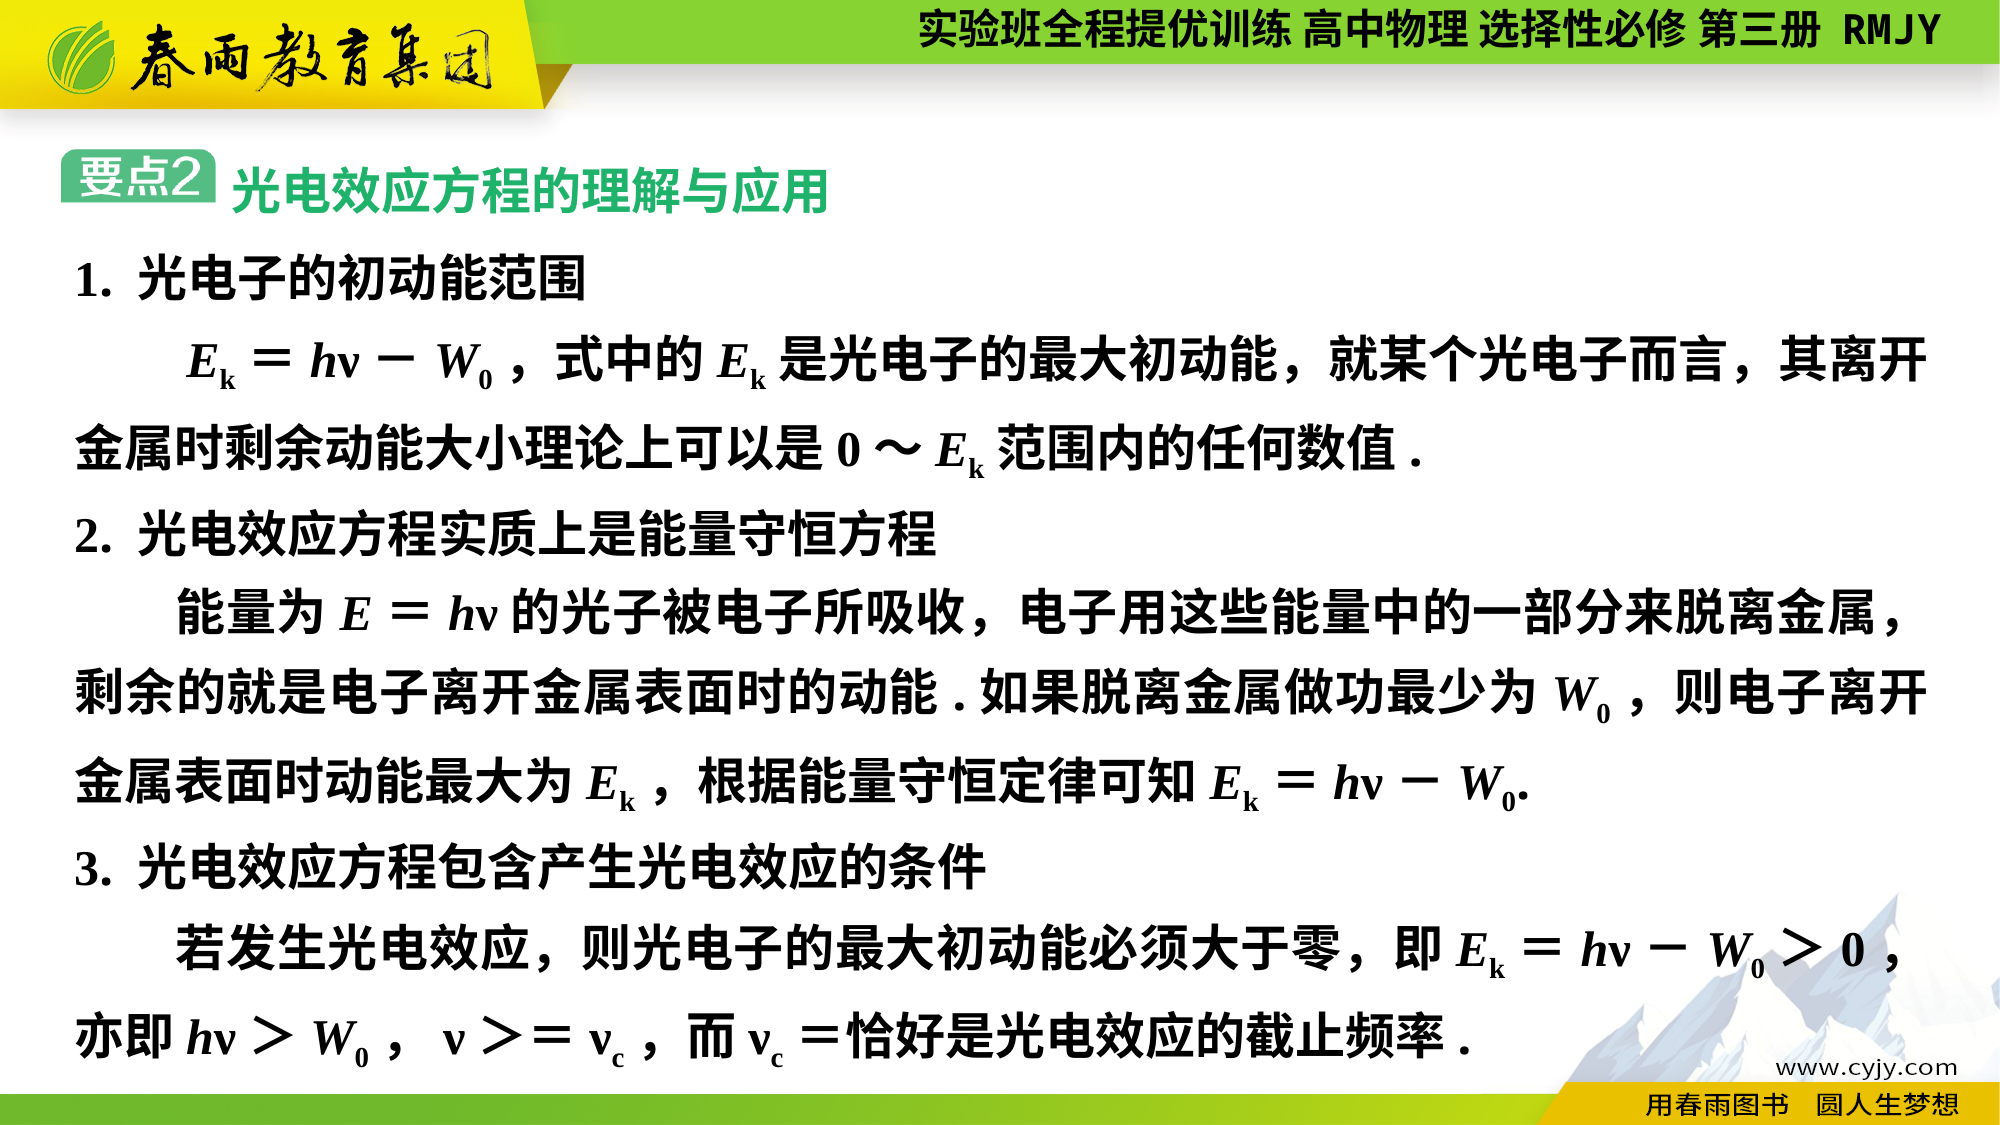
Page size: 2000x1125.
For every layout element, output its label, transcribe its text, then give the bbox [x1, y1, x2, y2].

text_box 光电效应方程的理解与应用 [216, 122, 1944, 228]
picture [0, 0, 2000, 1125]
